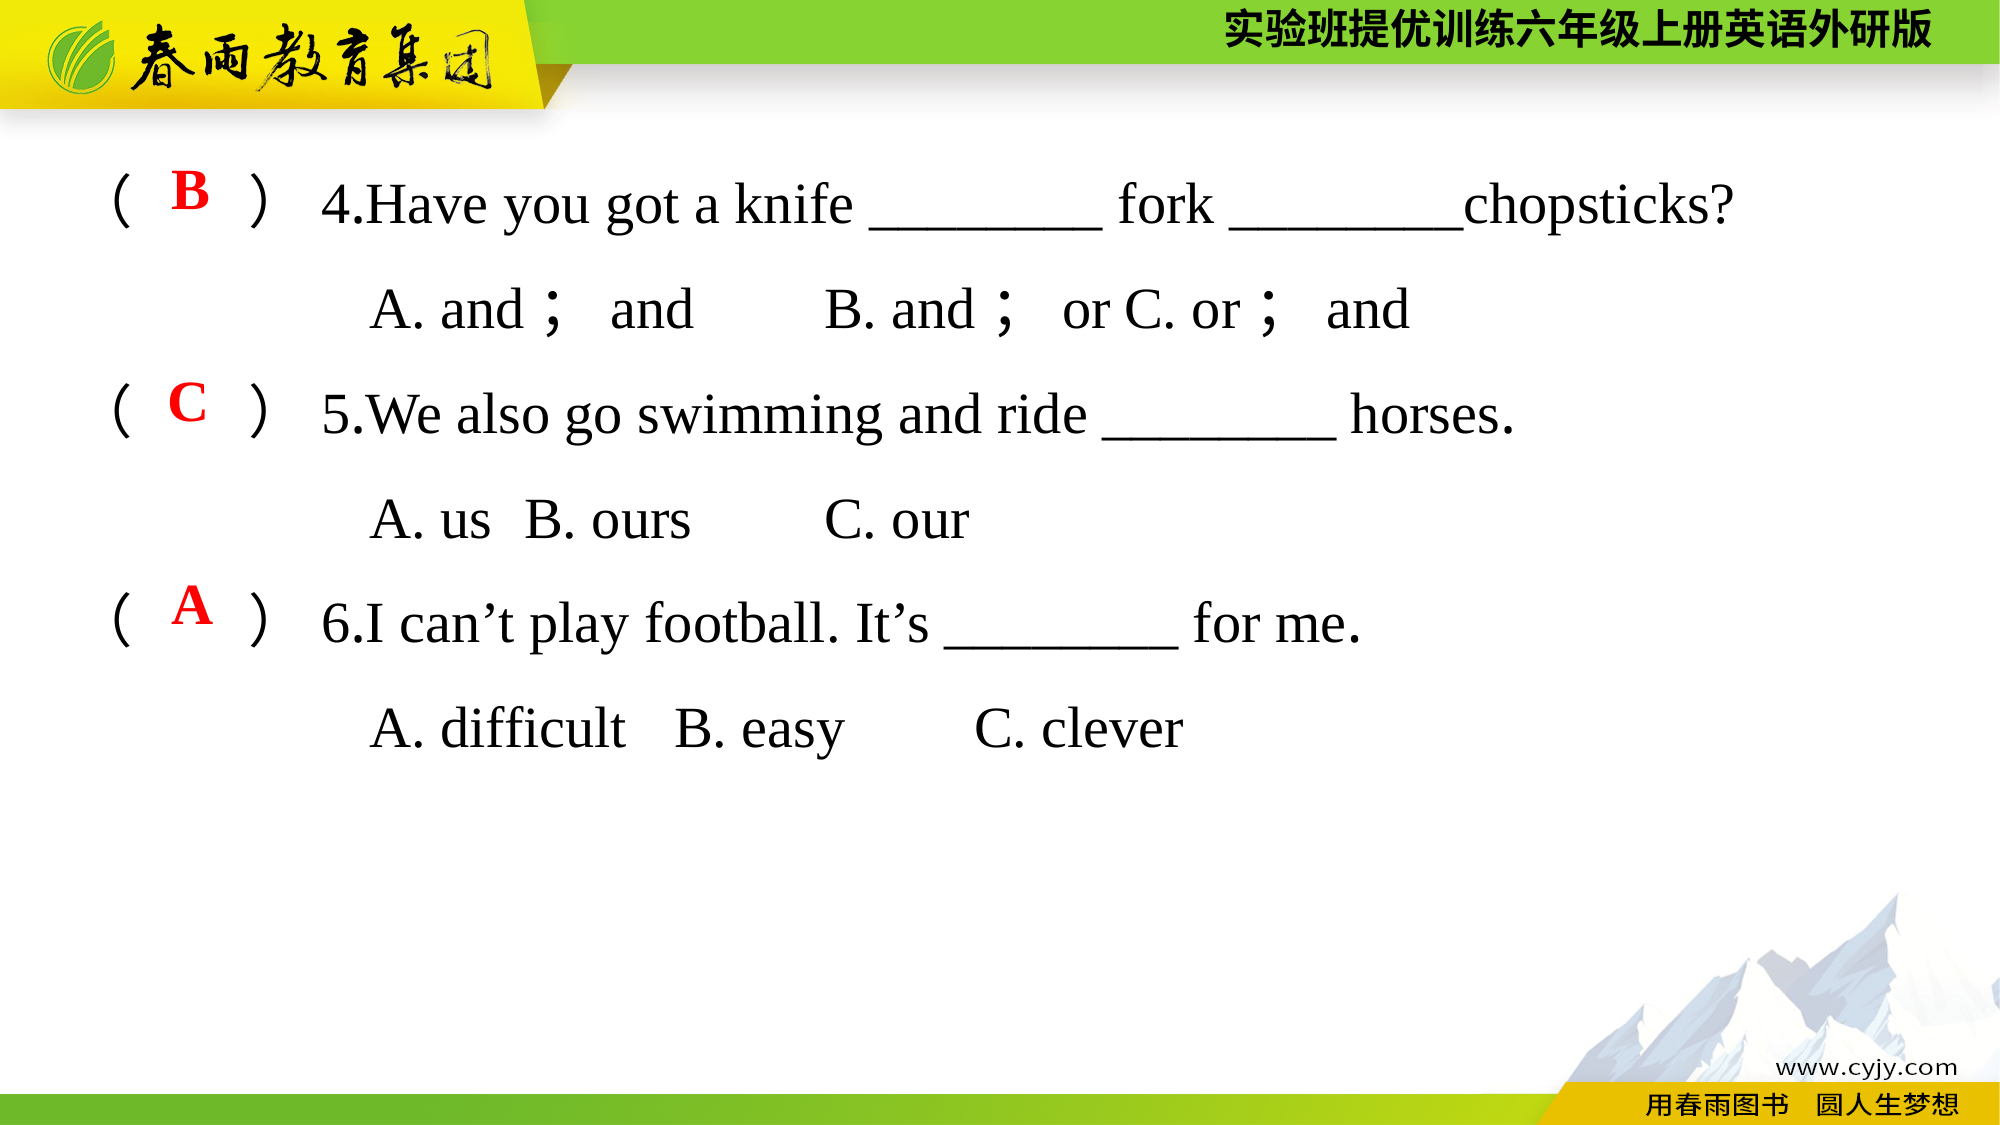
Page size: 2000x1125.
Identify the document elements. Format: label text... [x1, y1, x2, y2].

text_box A [156, 558, 229, 644]
picture [0, 0, 2000, 1125]
list （ ）4.Have you got a knife ________ fork ________chopsticks? A. and；and B. and；or C. or；and （ ）5.We also go swimming and ride ________ horses. A. us B. ours C. our （ ）6.I can’t play football. It’s ________ for me. A. difficult B. easy C. clever [59, 122, 1944, 761]
text_box C [153, 355, 225, 441]
text_box B [156, 143, 225, 229]
